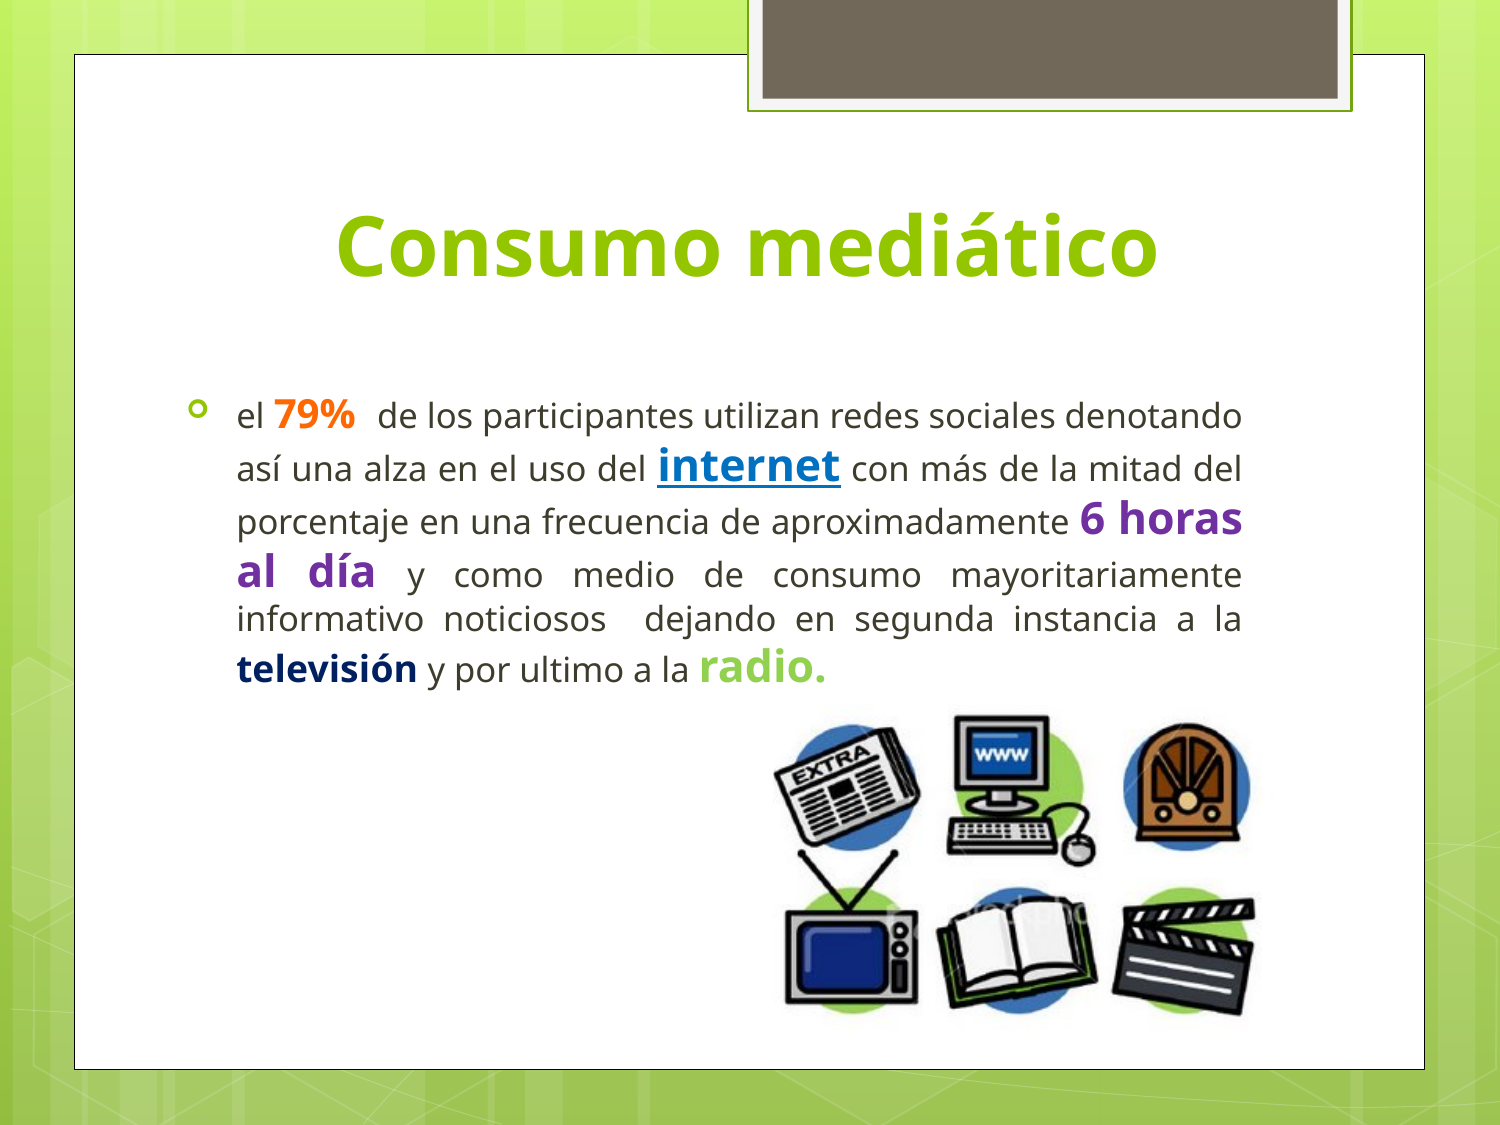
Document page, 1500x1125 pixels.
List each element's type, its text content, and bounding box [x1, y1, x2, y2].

picture [773, 703, 1274, 1035]
list el 79% de los participantes utilizan redes sociales denotando así una alza en el uso del internet con más de la mitad del porcentaje en una frecuencia de aproximadamente 6 horas al día y como medio de consumo mayoritariamente informativo noticiosos dejando en segunda instancia a la televisión y por ultimo a la radio. [171, 381, 1258, 717]
title Consumo mediático [171, 113, 1324, 302]
